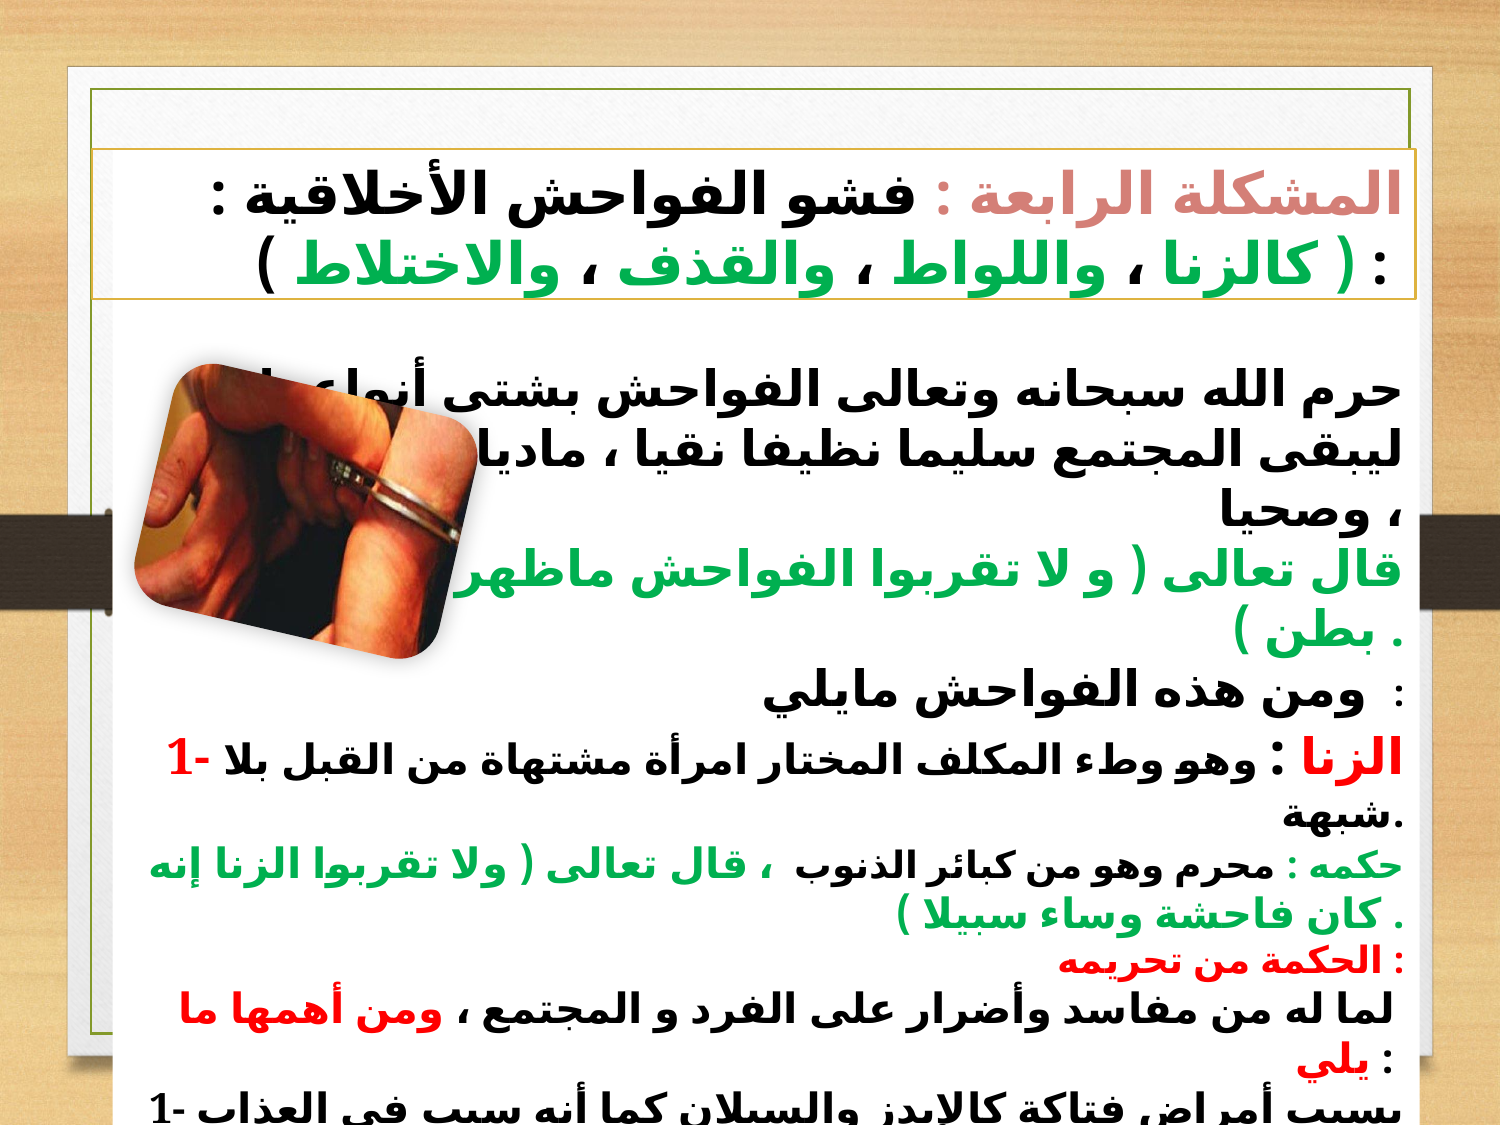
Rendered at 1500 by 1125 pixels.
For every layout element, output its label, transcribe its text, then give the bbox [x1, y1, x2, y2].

text_box المشكلة الرابعة : فشو الفواحش الأخلاقية : ( كالزنا ، واللواط ، والقذف ، والاختلاط ) : حرم الله سبحانه وتعالى الفواحش بشتى أنواعها ، ليبقى المجتمع سليما نظيفا نقيا ، ماديا ومعنويا وصحيا ، قال تعالى ( و لا تقربوا الفواحش ماظهر منها وما بطن ) . ومن هذه الفواحش مايلي : 1- الزنا : وهو وطء المكلف المختار امرأة مشتهاة من القبل بلا شبهة. حكمه : محرم وهو من كبائر الذنوب ، قال تعالى ( ولا تقربوا الزنا إنه كان فاحشة وساء سبيلا ) . الحكمة من تحريمه : لما له من مفاسد وأضرار على الفرد و المجتمع ، ومن أهمها ما يلي : 1- يسبب أمراض فتاكة كالإيدز والسيلان كما أنه سبب في العذاب يوم القيامة لأنه من الكبائر . 2- يفسد نظام البيت ويقطع العلاقة بين الزوجين . 3- لا يشبع الرغبات الروحية والنفسية التي هي من مقاصد الزواج الشرعي . 4- انه سبب في العزوف عن الزواج الشرعي . [112, 148, 1420, 1125]
picture [92, 90, 1408, 148]
picture [134, 363, 478, 659]
text_box [91, 148, 1417, 300]
picture [0, 0, 1500, 1125]
